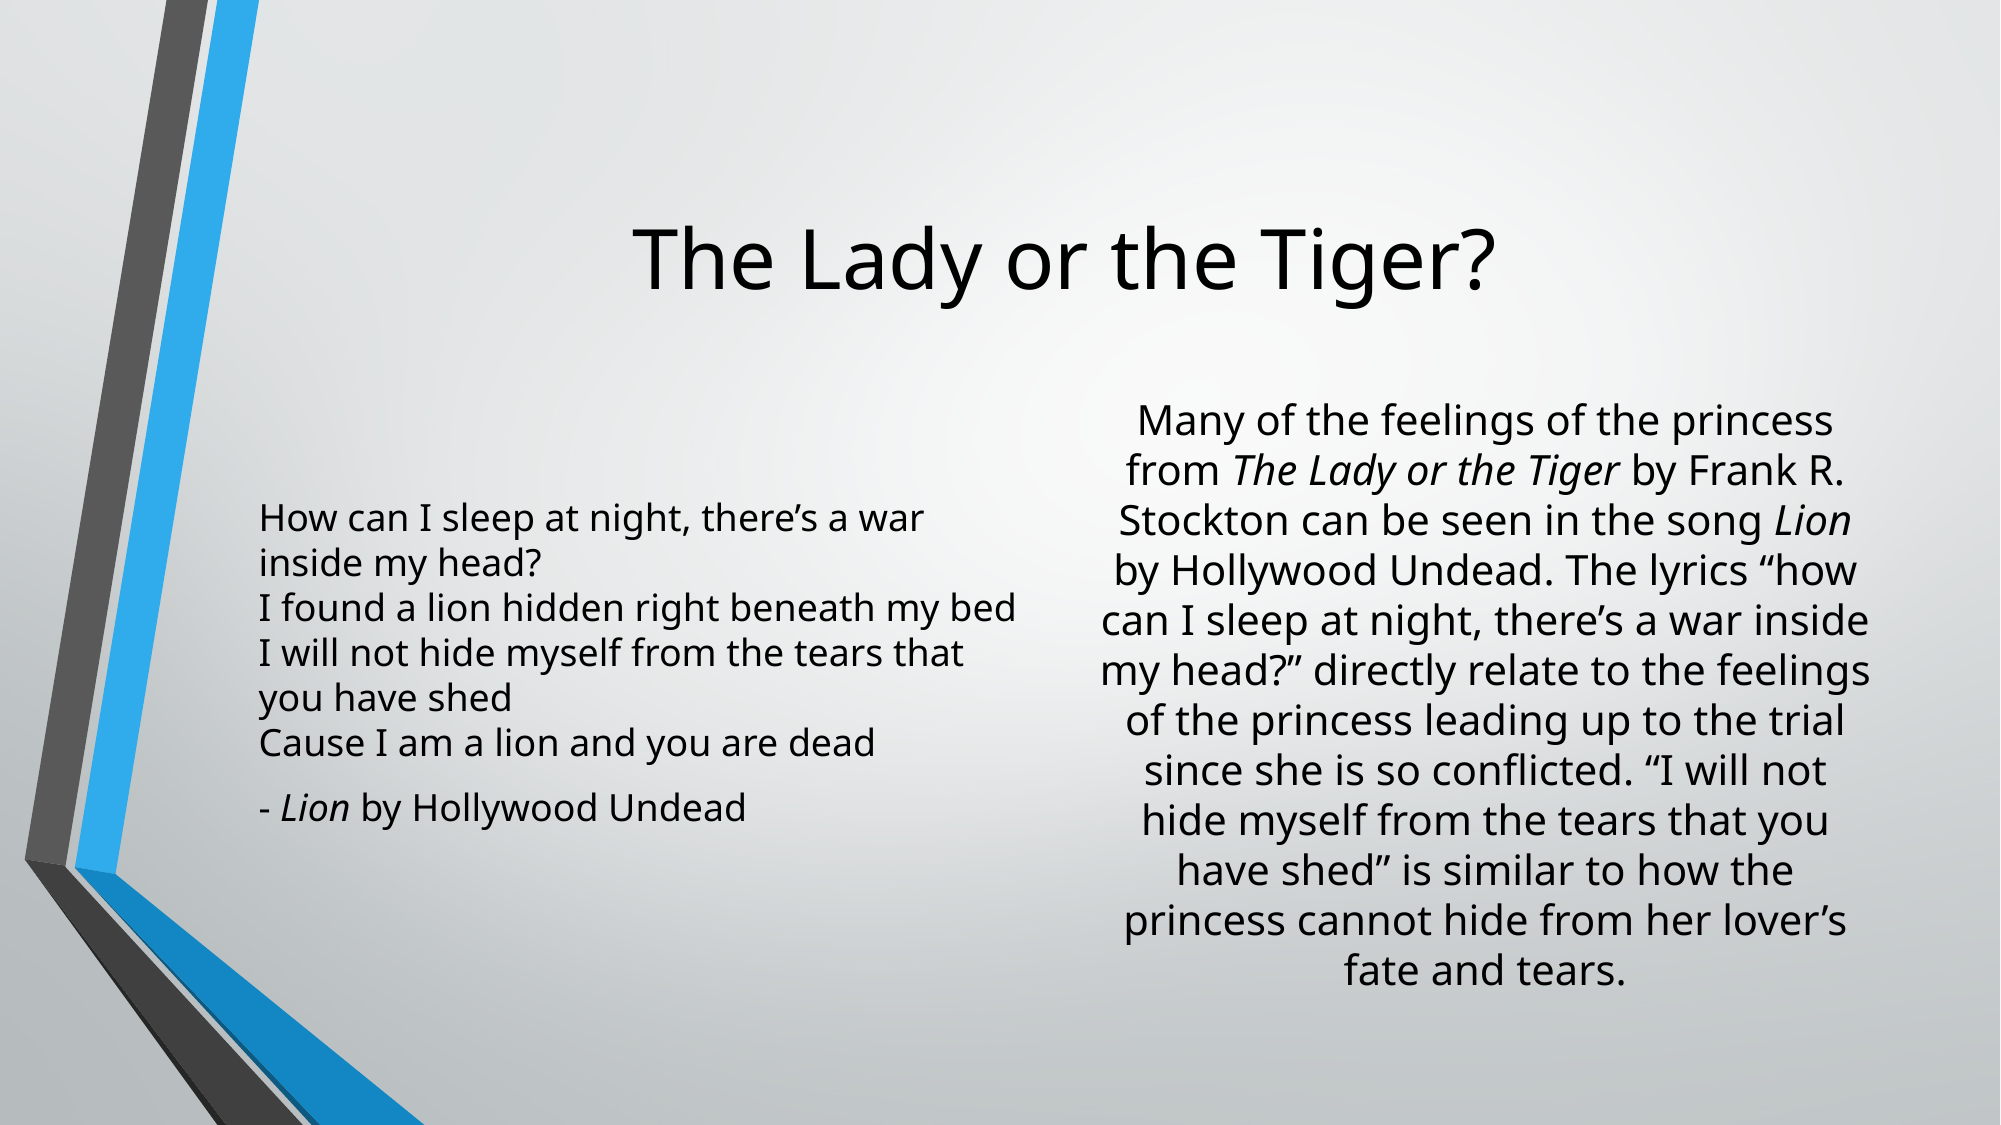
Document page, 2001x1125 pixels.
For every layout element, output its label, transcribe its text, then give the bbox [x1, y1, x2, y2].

list How can I sleep at night, there’s a war inside my head? I found a lion hidden right beneath my bed I will not hide myself from the tears that you have shed Cause I am a lion and you are dead - Lion by Hollywood Undead [243, 437, 1047, 950]
list Many of the feelings of the princess from The Lady or the Tiger by Frank R. Stockton can be seen in the song Lion by Hollywood Undead. The lyrics “how can I sleep at night, there’s a war inside my head?” directly relate to the feelings of the princess leading up to the trial since she is so conflicted. “I will not hide myself from the tears that you have shed” is similar to how the princess cannot hide from her lover’s fate and tears. [1083, 437, 1887, 950]
title The Lady or the Tiger? [243, 112, 1887, 400]
